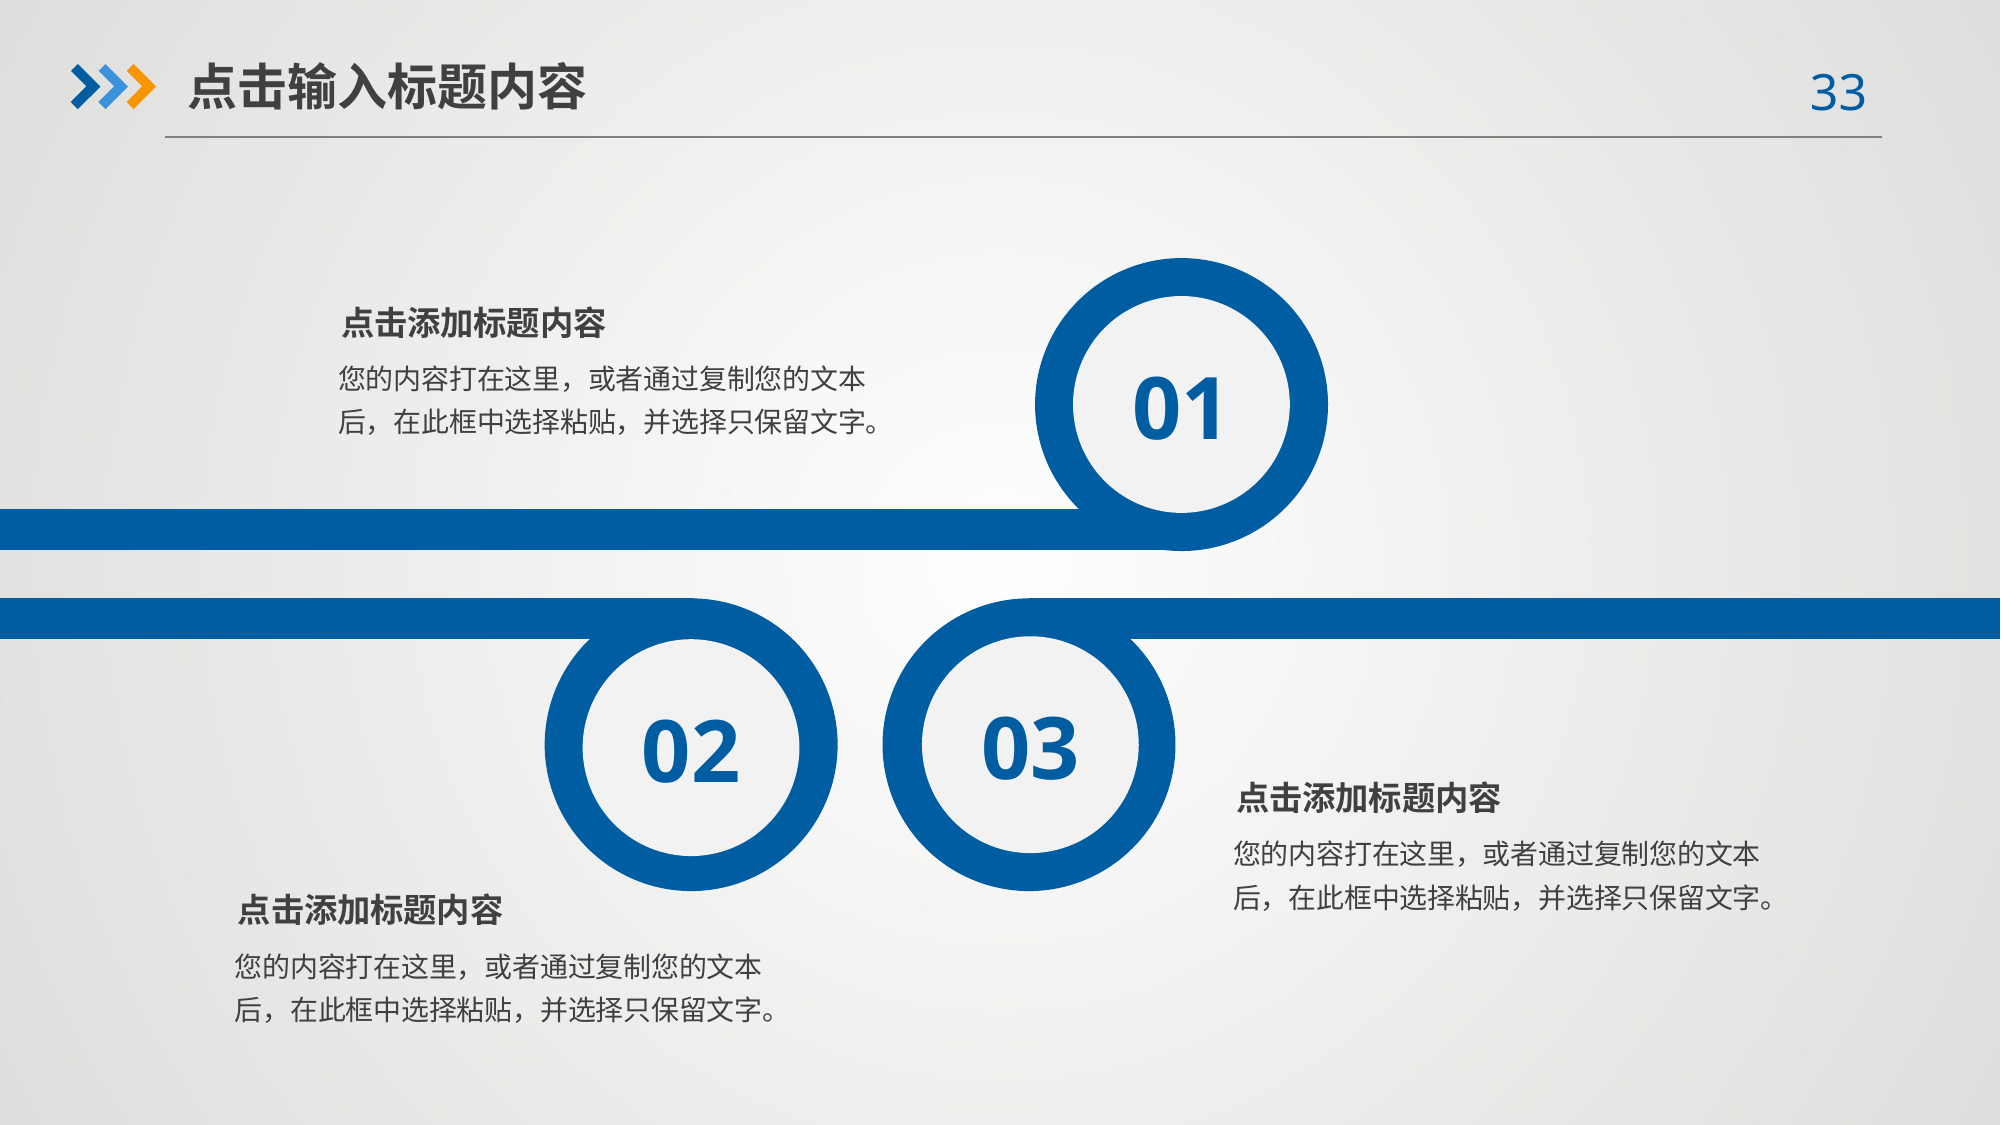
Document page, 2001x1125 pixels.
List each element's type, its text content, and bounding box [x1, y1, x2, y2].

picture [0, 0, 2000, 1125]
text_box 您的内容打在这里，或者通过复制您的文本后，在此框中选择粘贴，并选择只保留文字。 [1217, 819, 1788, 922]
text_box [544, 598, 838, 892]
text_box [1173, 596, 2000, 642]
text_box 您的内容打在这里，或者通过复制您的文本后，在此框中选择粘贴，并选择只保留文字。 [322, 344, 893, 447]
text_box [0, 596, 545, 642]
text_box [1034, 257, 1329, 552]
text_box 点击输入标题内容 [187, 43, 654, 127]
text_box 点击添加标题内容 [325, 294, 623, 350]
text_box [0, 507, 1029, 552]
text_box 您的内容打在这里，或者通过复制您的文本后，在此框中选择粘贴，并选择只保留文字。 [219, 931, 799, 1034]
text_box 点击添加标题内容 [1220, 769, 1518, 825]
text_box 点击添加标题内容 [222, 881, 520, 938]
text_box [882, 598, 1176, 892]
